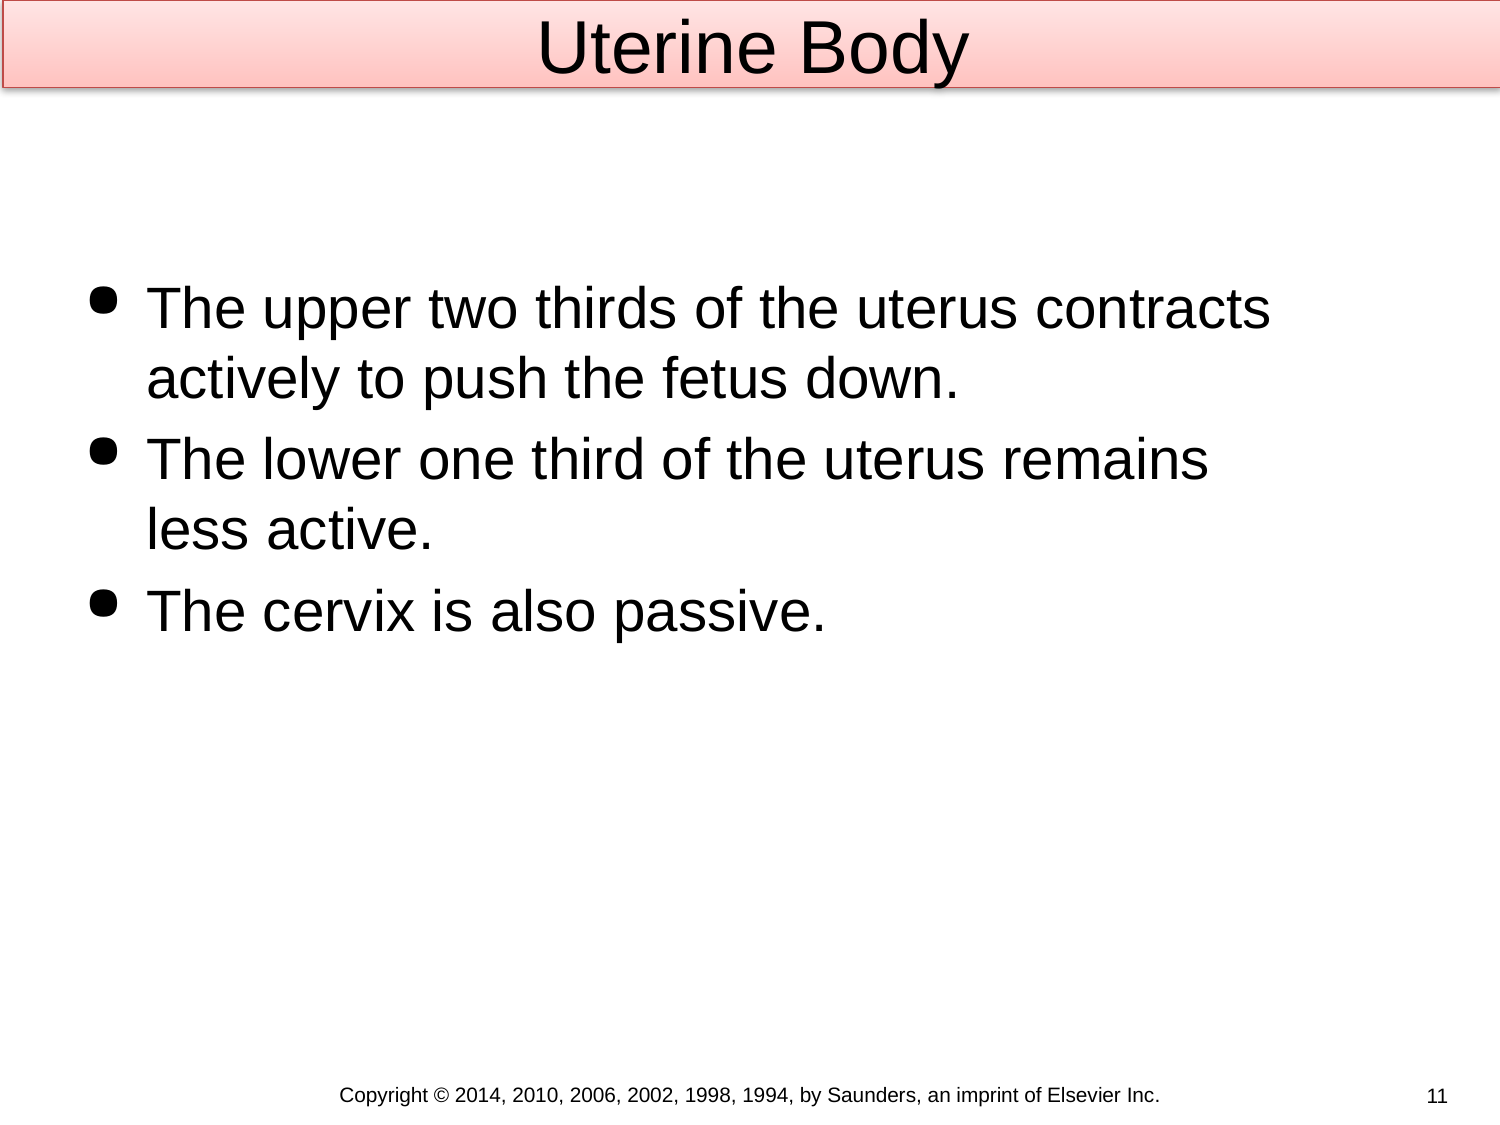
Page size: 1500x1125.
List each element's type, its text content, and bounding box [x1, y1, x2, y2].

title Uterine Body [2, 0, 1500, 88]
text_box 11 [1399, 1065, 1475, 1125]
list The upper two thirds of the uterus contracts actively to push the fetus down. The lower one third of the uterus remains less active. The cervix is also passive. [75, 262, 1425, 1005]
footer Copyright © 2014, 2010, 2006, 2002, 1998, 1994, by Saunders, an imprint of Elsevier Inc. [187, 1062, 1313, 1125]
